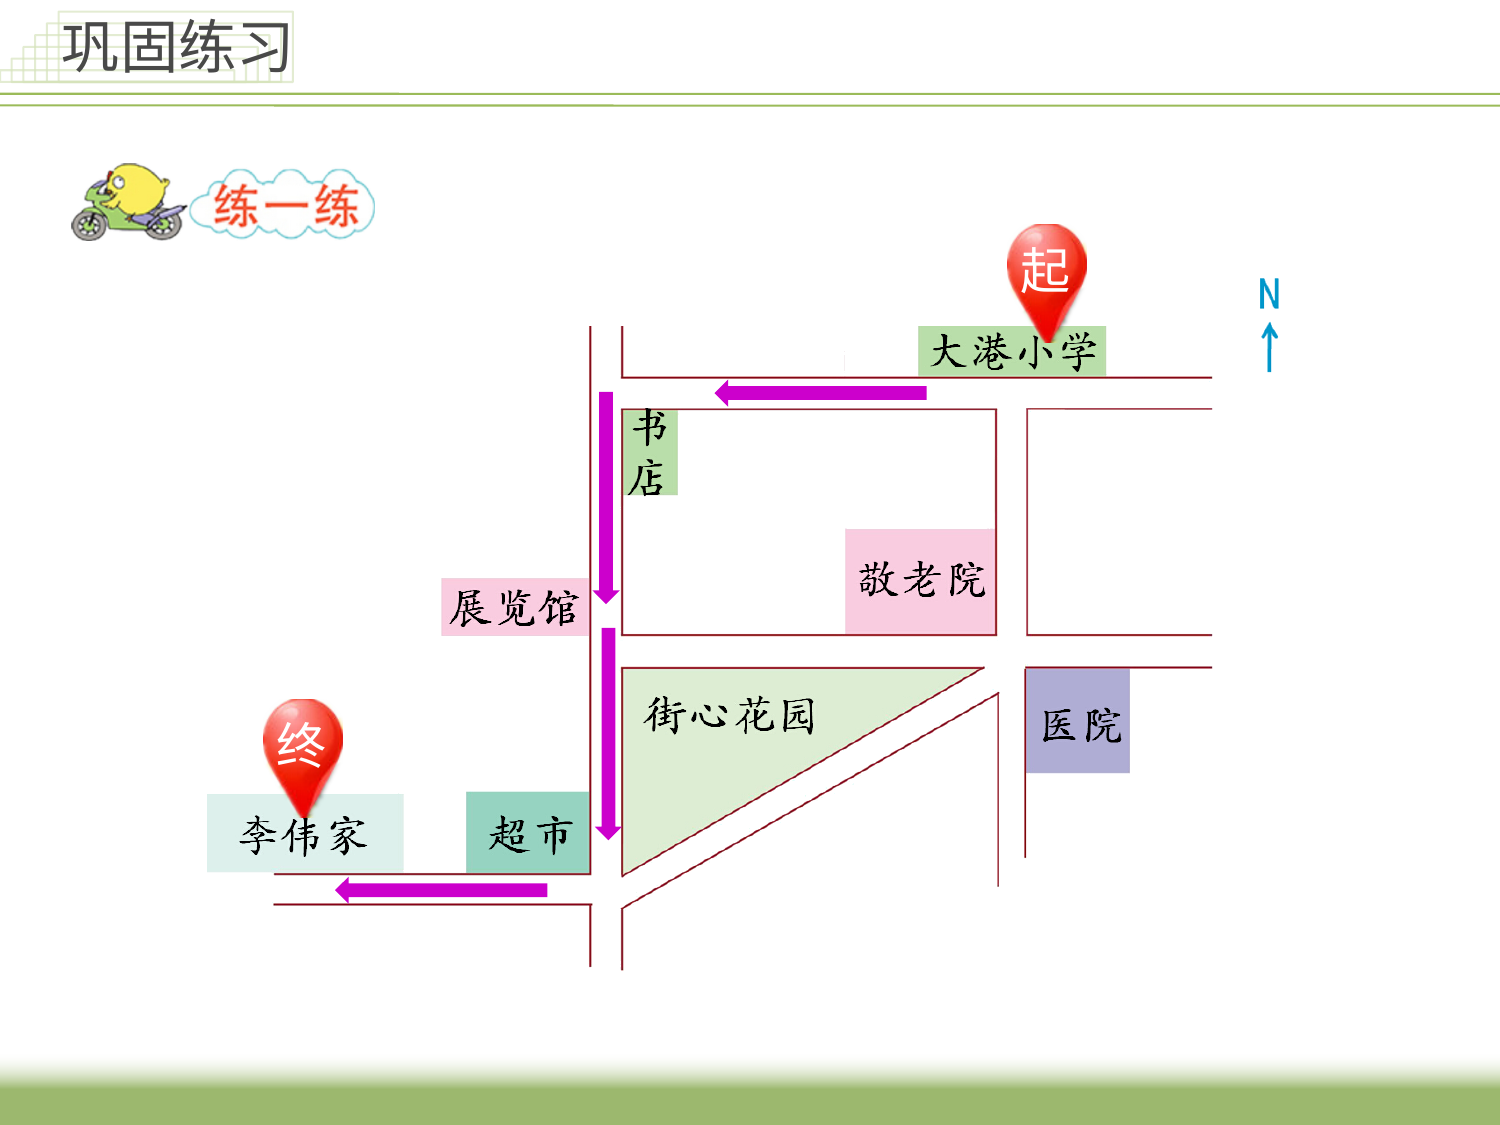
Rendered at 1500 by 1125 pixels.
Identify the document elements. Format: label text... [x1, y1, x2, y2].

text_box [1004, 223, 1087, 343]
picture [71, 163, 375, 241]
picture [207, 264, 1293, 974]
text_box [261, 699, 344, 819]
list 巩固练习 [46, 0, 801, 98]
